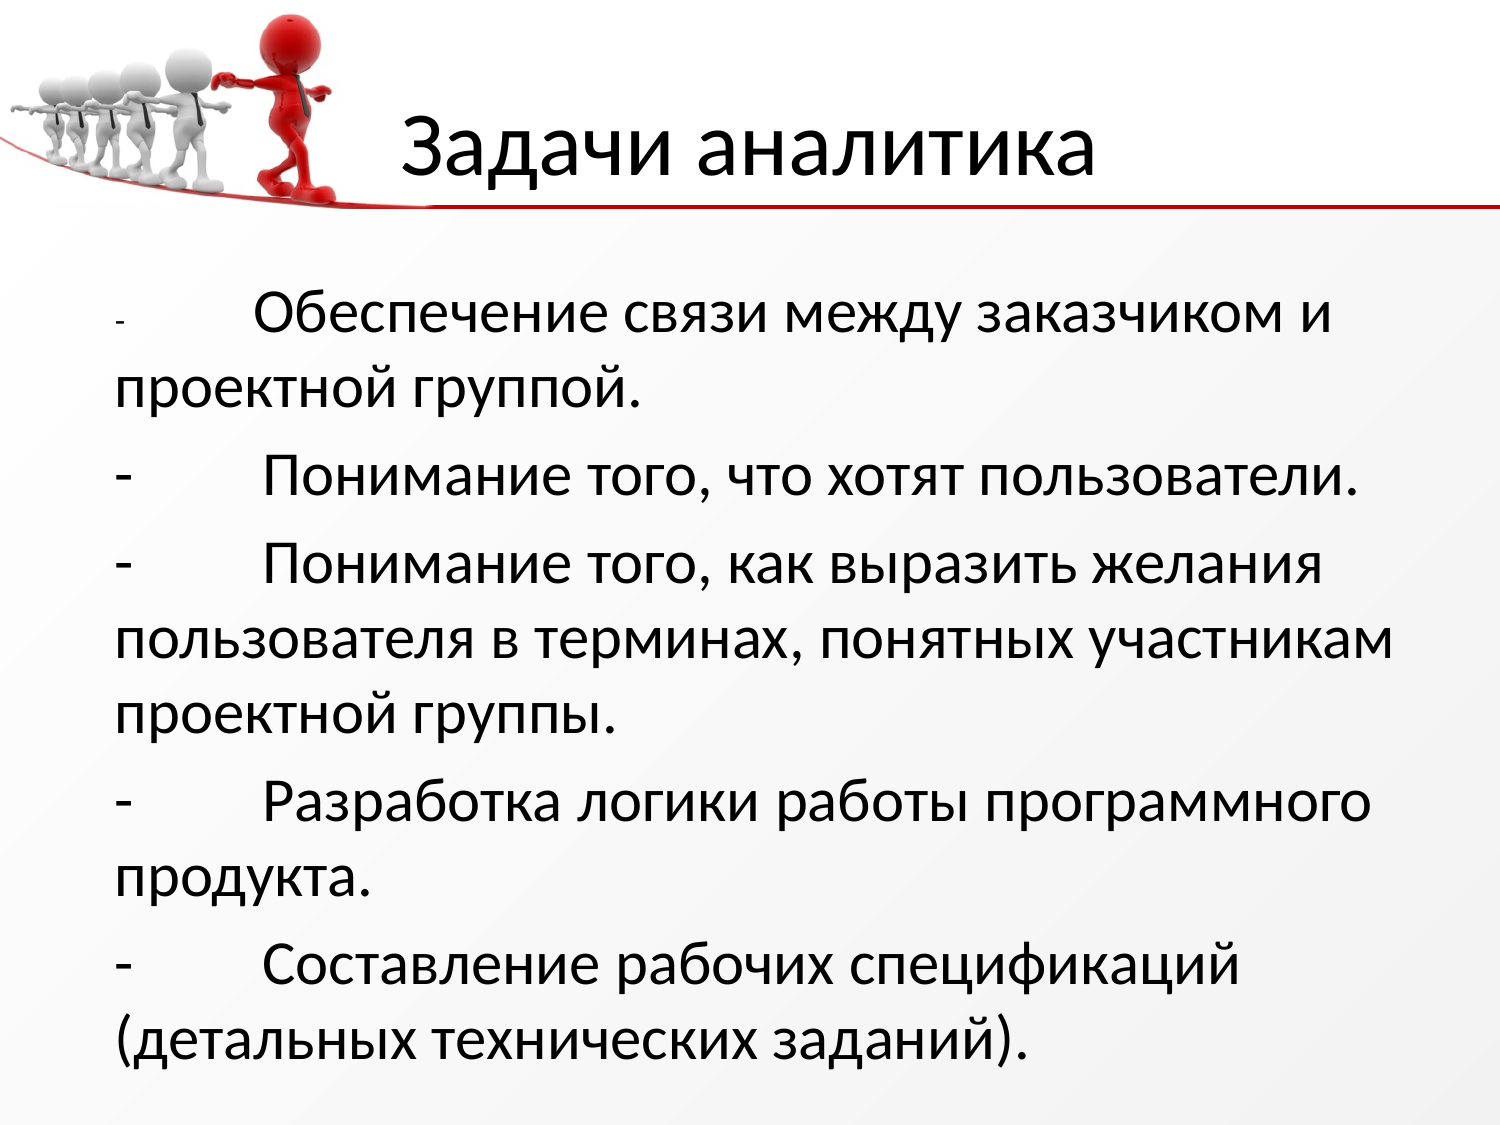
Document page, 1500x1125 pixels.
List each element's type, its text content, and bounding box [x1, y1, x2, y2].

picture [0, 0, 437, 209]
list - Обеспечение связи между заказчиком и проектной группой. - Понимание того, что хотят пользователи. - Понимание того, как выразить желания пользователя в терминах, понятных участникам проектной группы. - Разработка логики работы программного продукта. - Составление рабочих спецификаций (детальных технических заданий). [99, 262, 1450, 1088]
title Задачи аналитика [75, 45, 1425, 233]
